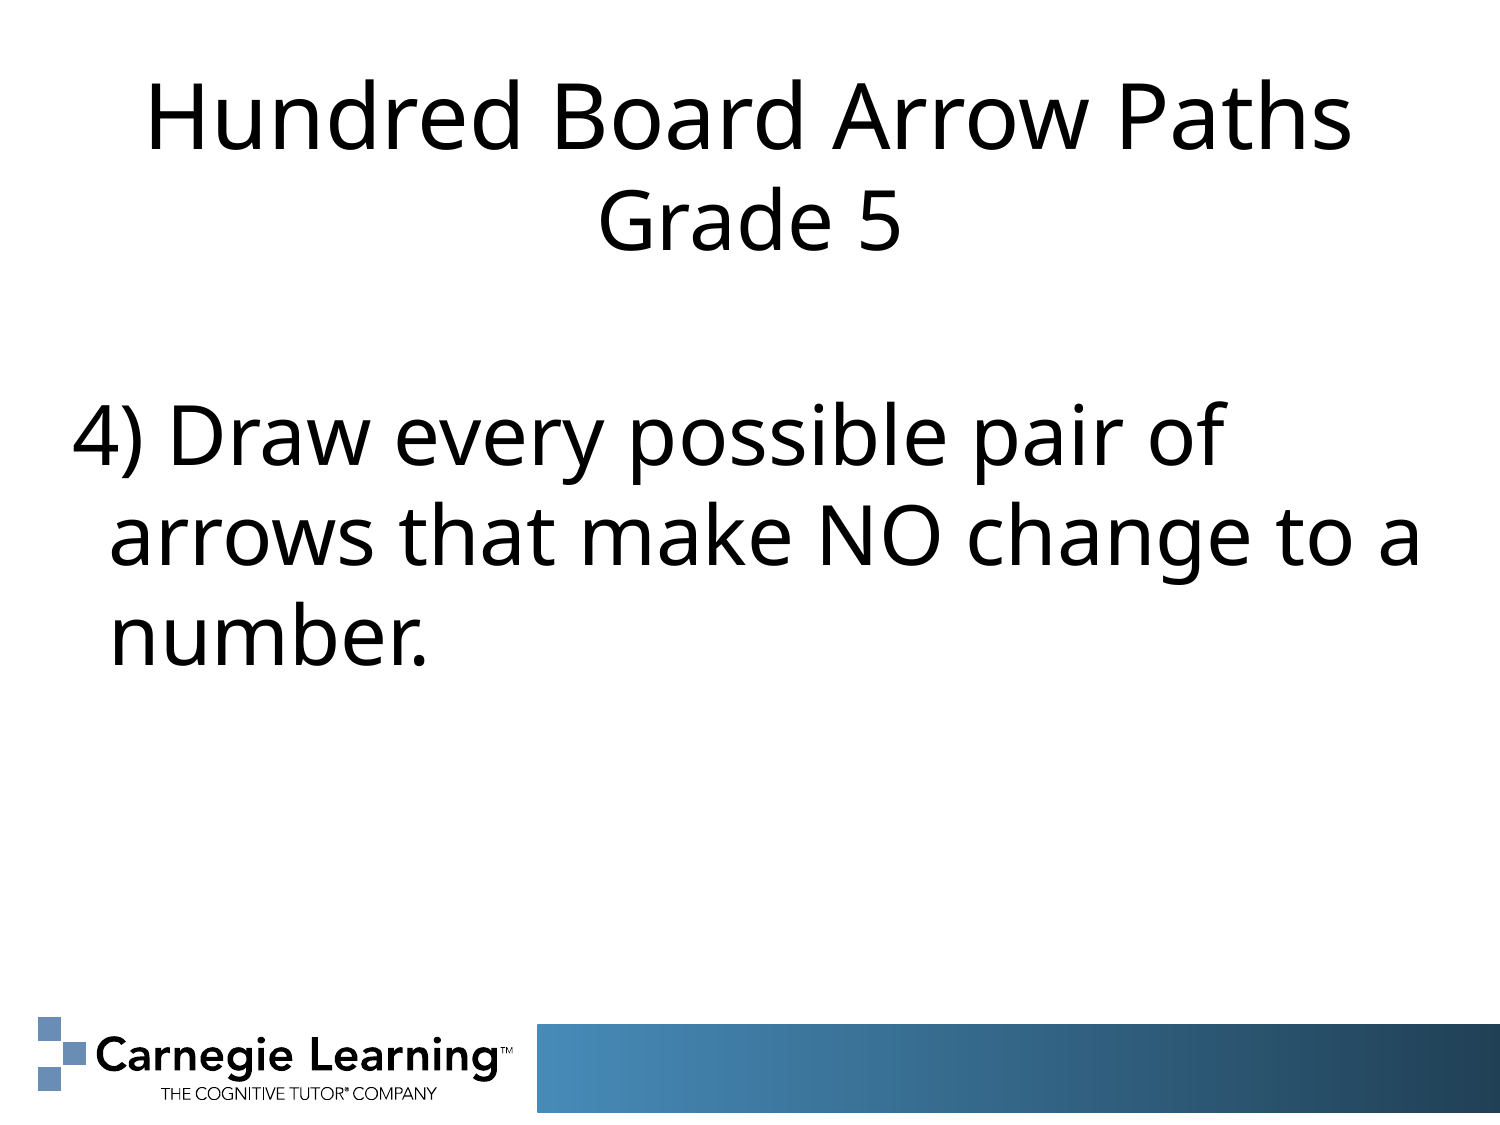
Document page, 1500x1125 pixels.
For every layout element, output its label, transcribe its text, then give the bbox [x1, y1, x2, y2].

title Hundred Board Arrow Paths Grade 5 [74, 24, 1426, 301]
list 4) Draw every possible pair of arrows that make NO change to a number. [37, 374, 1463, 926]
